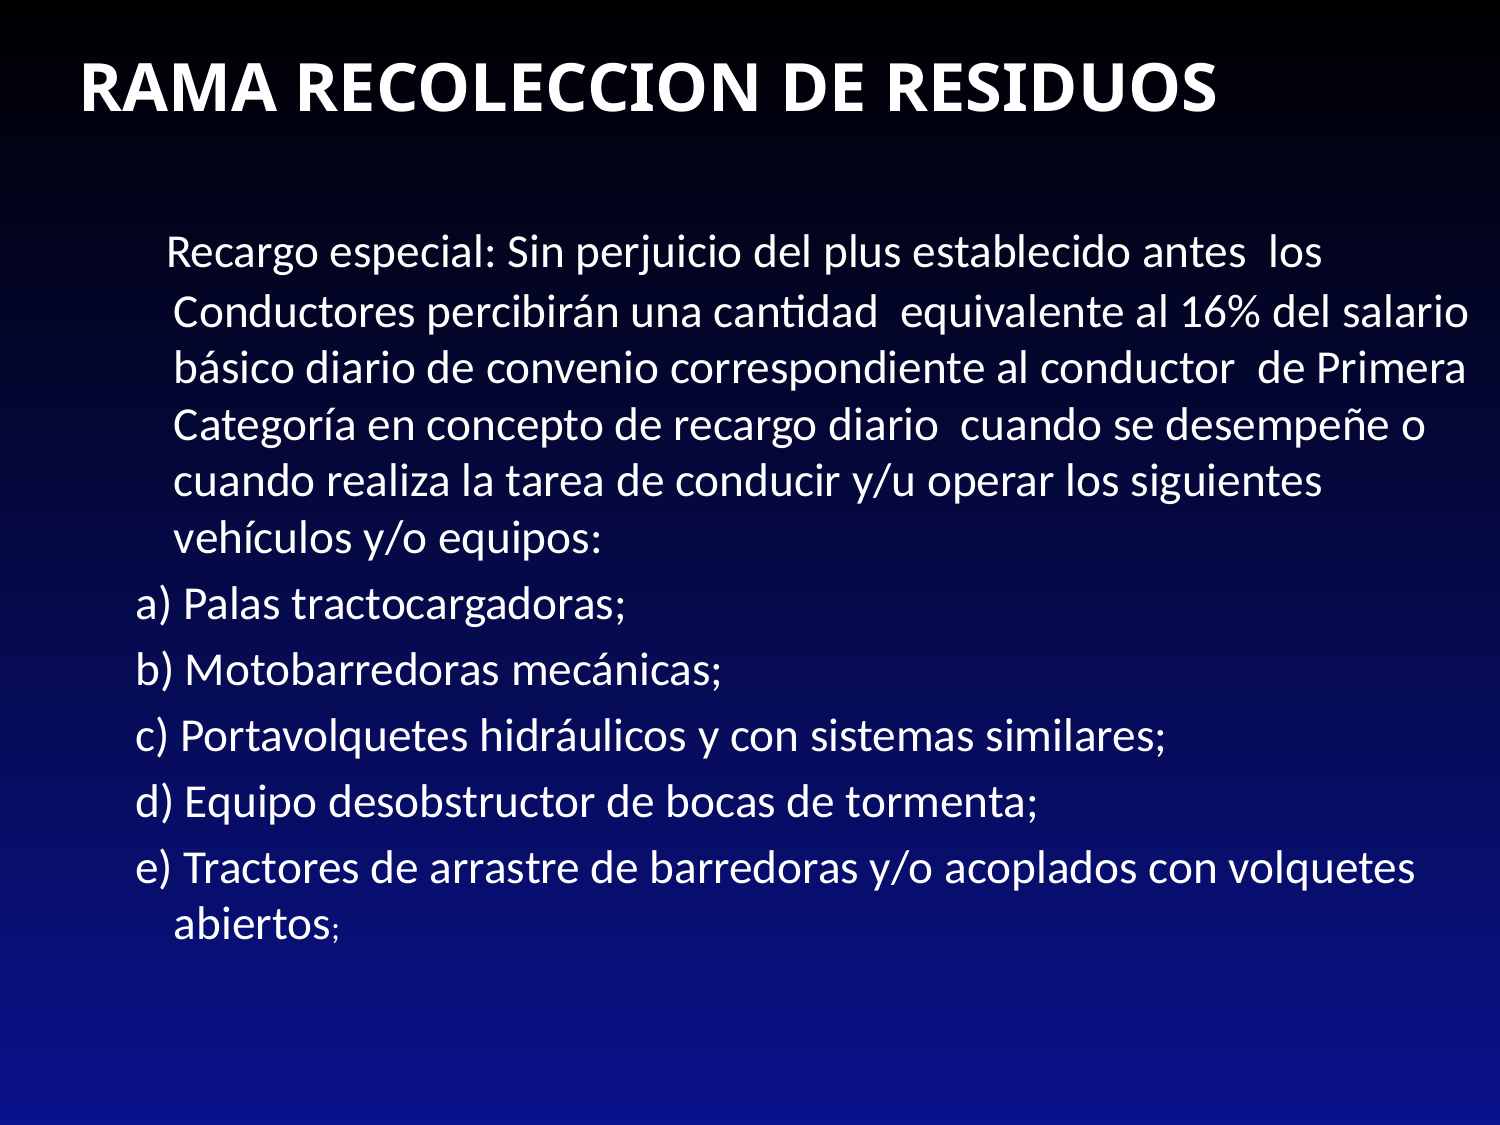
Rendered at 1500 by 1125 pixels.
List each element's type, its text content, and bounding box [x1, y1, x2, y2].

title RAMA RECOLECCION DE RESIDUOS [0, 44, 1351, 233]
list Recargo especial: Sin perjuicio del plus establecido antes los Conductores percibirán una cantidad equivalente al 16% del salario básico diario de convenio correspondiente al conductor de Primera Categoría en concepto de recargo diario cuando se desempeñe o cuando realiza la tarea de conducir y/u operar los siguientes vehículos y/o equipos: a) Palas tractocargadoras; b) Motobarredoras mecánicas; c) Portavolquetes hidráulicos y con sistemas similares; d) Equipo desobstructor de bocas de tormenta; e) Tractores de arrastre de barredoras y/o acoplados con volquetes abiertos; [124, 207, 1500, 950]
